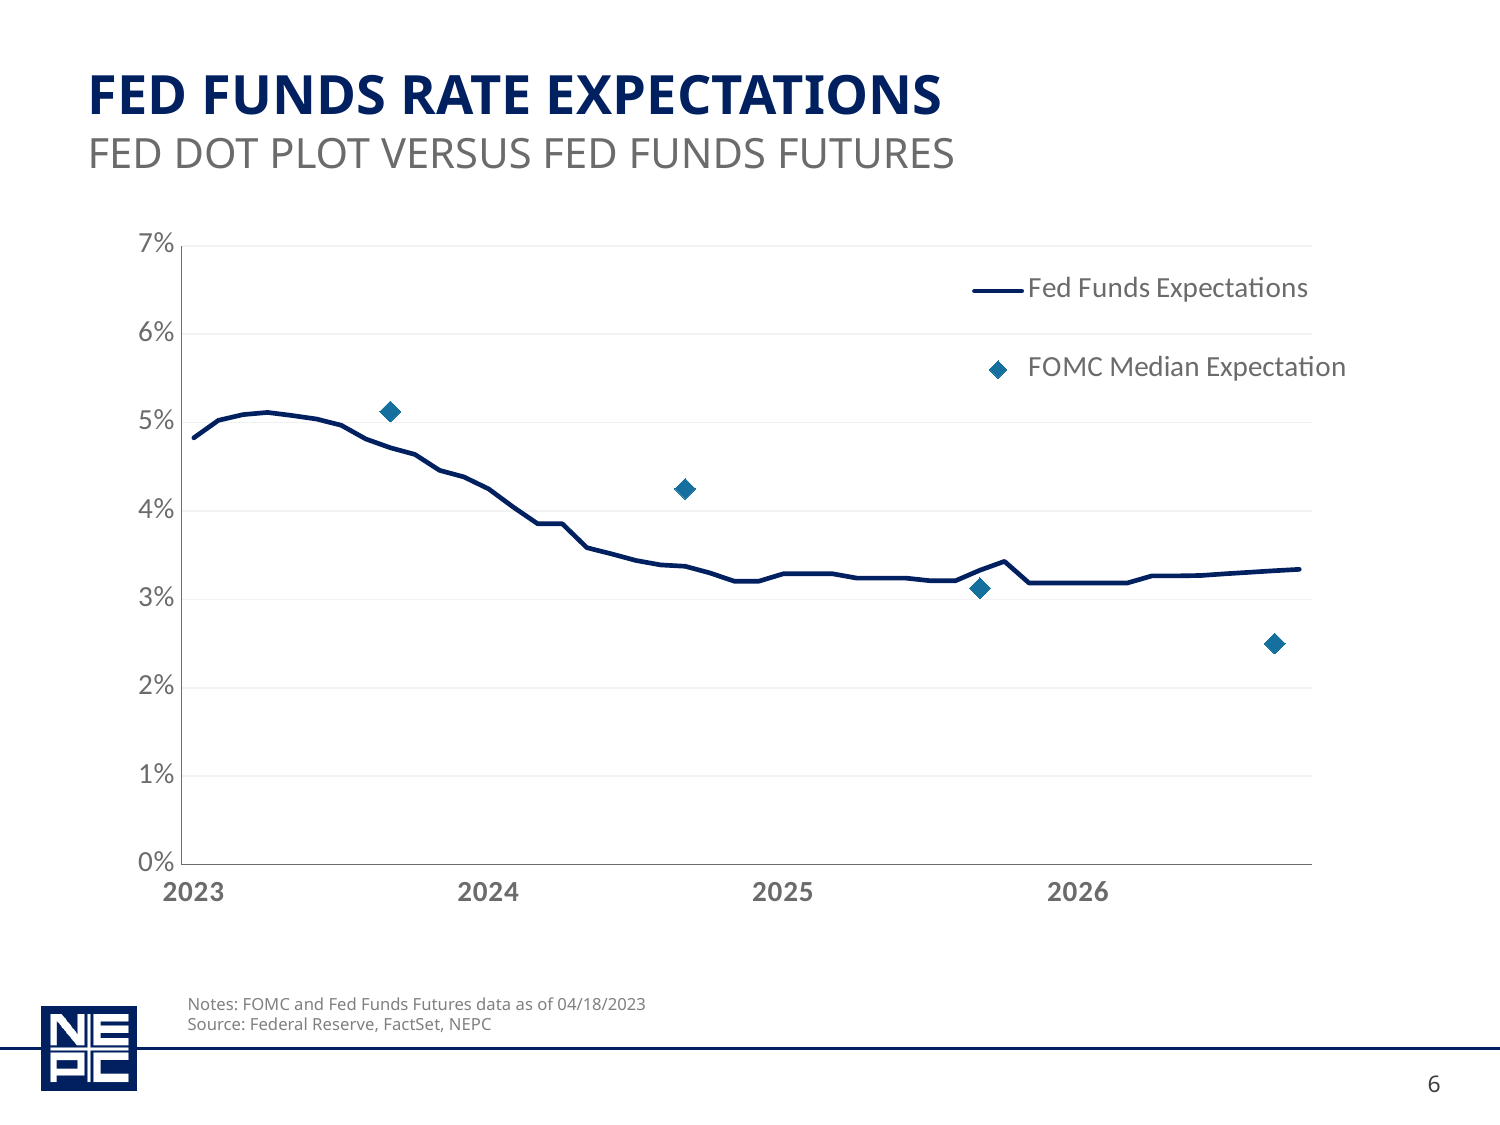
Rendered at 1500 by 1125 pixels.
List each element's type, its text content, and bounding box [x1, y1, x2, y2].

chart [87, 212, 1413, 938]
slide_number 6 [1321, 1073, 1456, 1109]
list Notes: FOMC and Fed Funds Futures data as of 04/18/2023 Source: Federal Reserve, FactSet, NEPC [187, 963, 1413, 1034]
picture [41, 1006, 137, 1091]
title Fed Funds Rate Expectations [87, 2, 1413, 126]
list Fed Dot Plot versus Fed Funds Futures [87, 135, 1413, 212]
